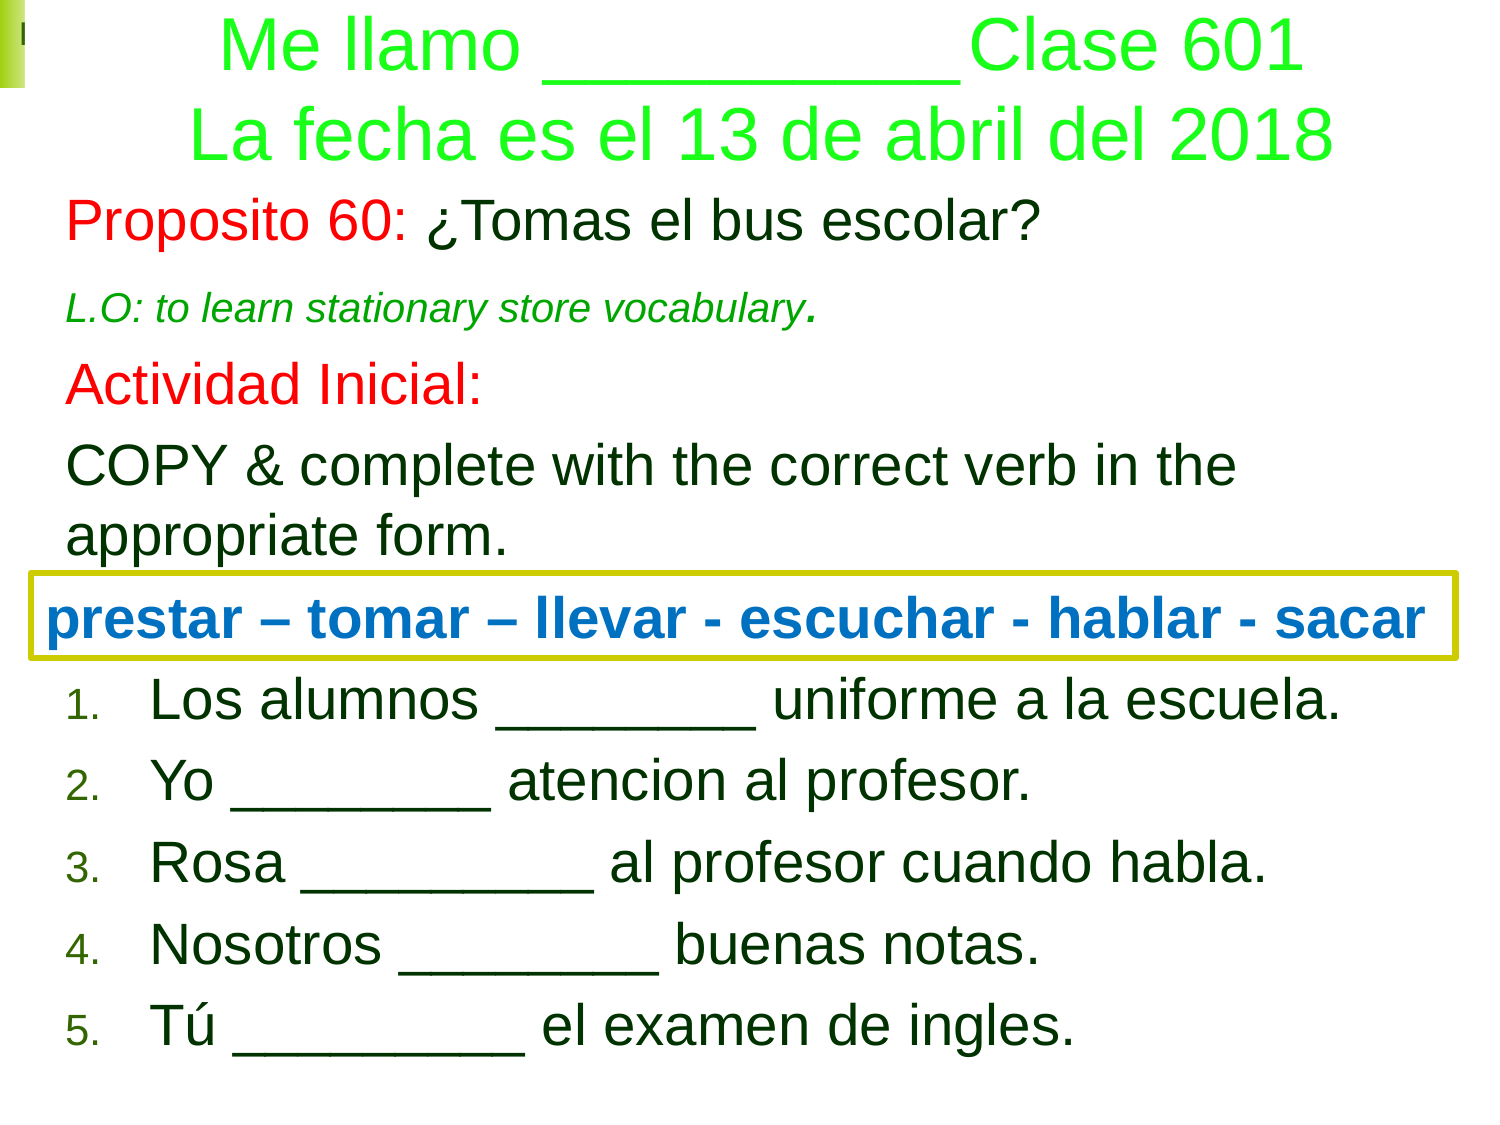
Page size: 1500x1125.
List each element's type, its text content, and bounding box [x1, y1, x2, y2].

text_box Proposito 60: ¿Tomas el bus escolar? L.O: to learn stationary store vocabulary. Actividad Inicial: COPY & complete with the correct verb in the appropriate form. Los alumnos ________ uniforme a la escuela. Yo ________ atencion al profesor. Rosa _________ al profesor cuando habla. Nosotros ________ buenas notas. Tú _________ el examen de ingles. [49, 174, 1475, 1063]
text_box Me llamo __________ Clase 601 La fecha es el 13 de abril del 2018 [24, 0, 1500, 171]
text_box prestar – tomar – llevar - escuchar - hablar - sacar [30, 573, 1456, 658]
